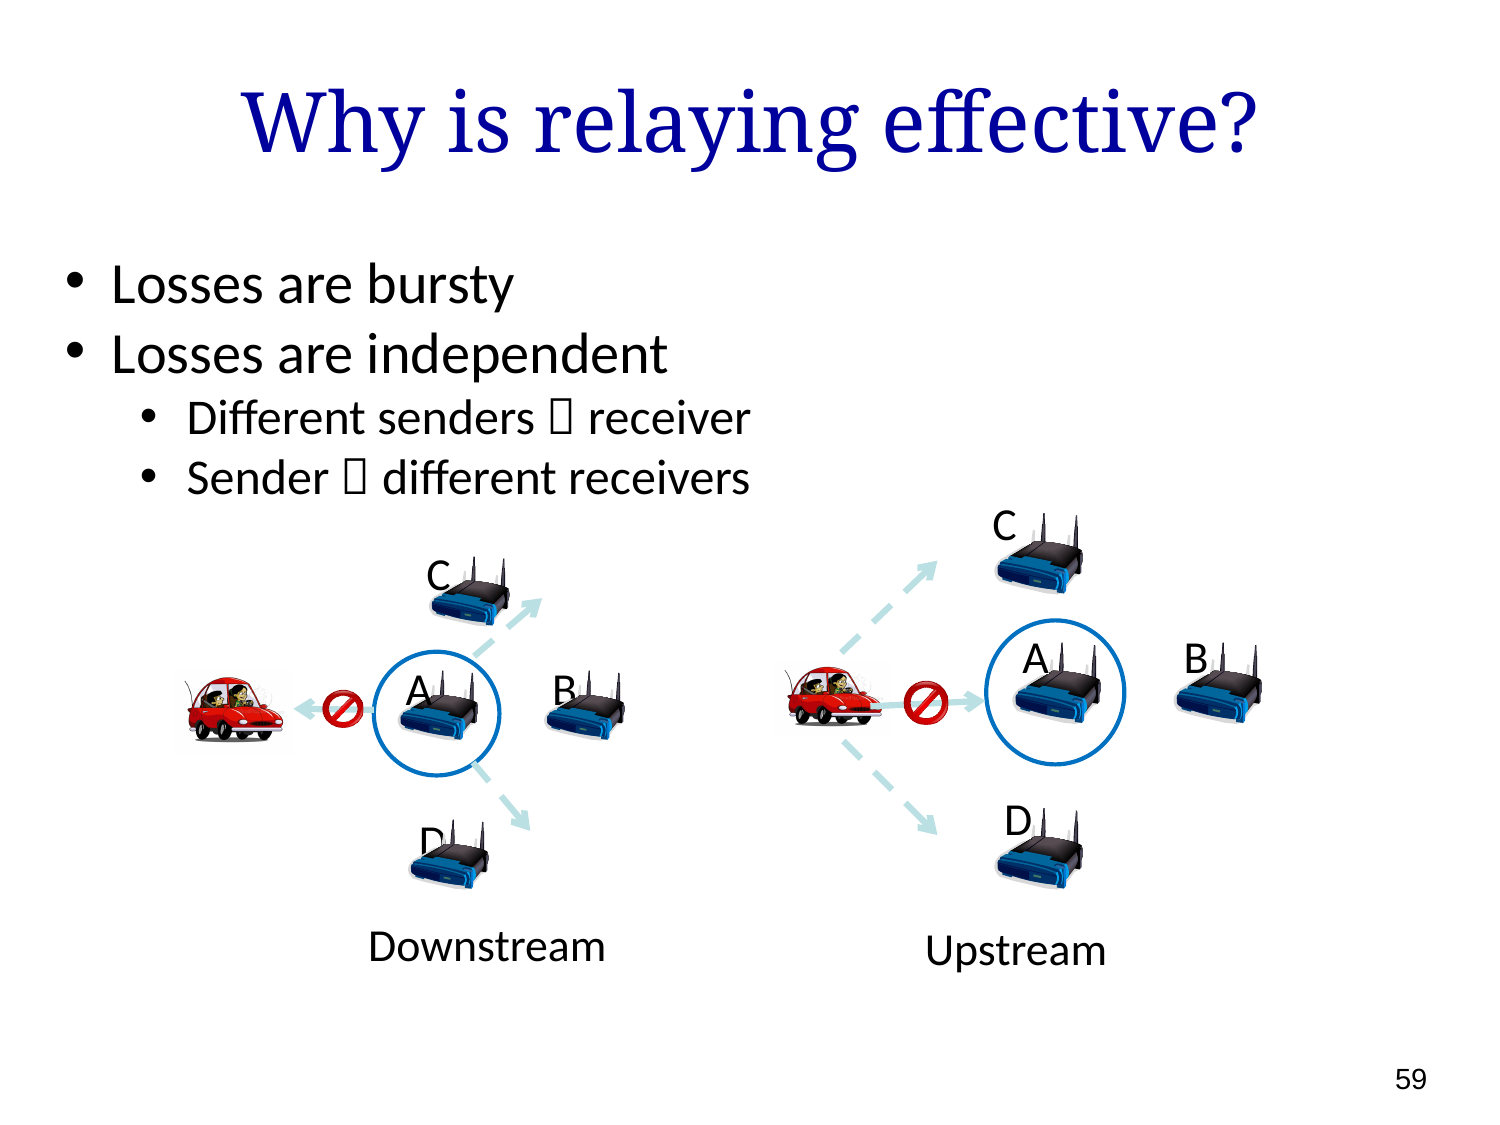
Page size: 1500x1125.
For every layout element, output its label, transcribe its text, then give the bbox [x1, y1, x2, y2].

title Why is relaying effective? [74, 47, 1426, 191]
text_box Losses are bursty Losses are independent Different senders  receiver Sender  different receivers [49, 237, 1400, 550]
slide_number 59 [1092, 1024, 1443, 1103]
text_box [174, 537, 626, 963]
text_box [774, 487, 1263, 976]
